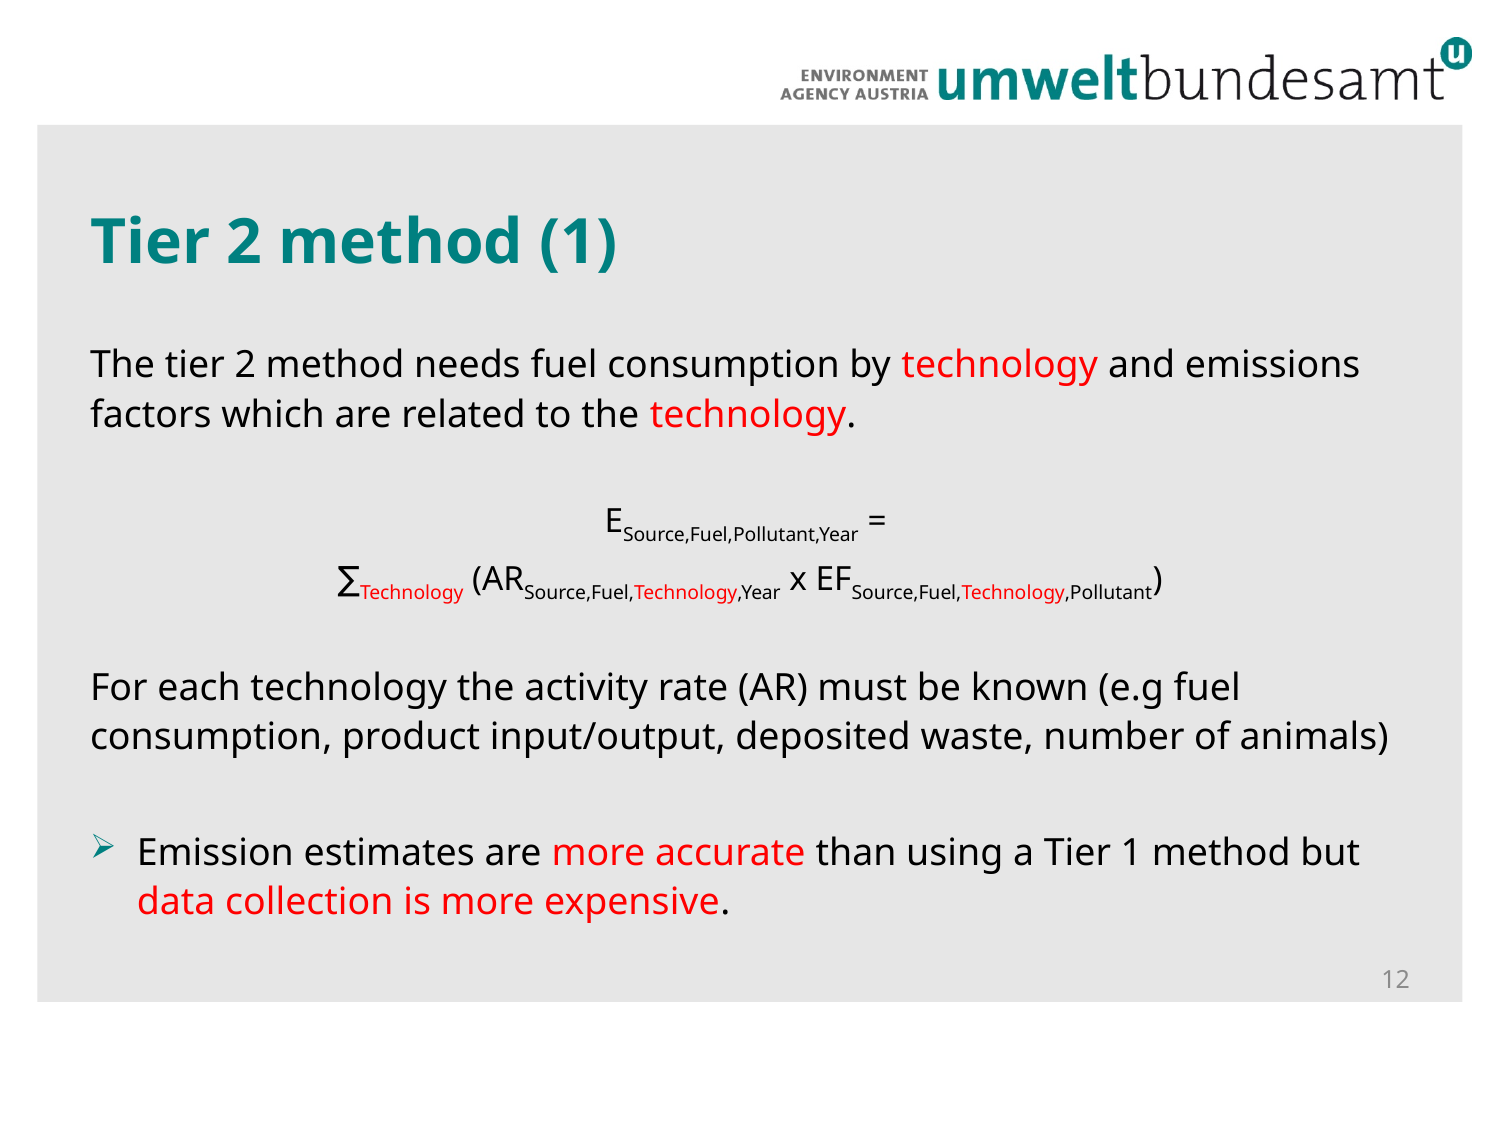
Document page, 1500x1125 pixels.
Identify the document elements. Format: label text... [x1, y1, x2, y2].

title Tier 2 method (1) [75, 171, 1425, 306]
picture [780, 37, 1472, 100]
slide_number 12 [1074, 961, 1425, 1002]
list The tier 2 method needs fuel consumption by technology and emissions factors which are related to the technology. ESource,Fuel,Pollutant,Year = ∑Technology (ARSource,Fuel,Technology,Year x EFSource,Fuel,Technology,Pollutant) For each technology the activity rate (AR) must be known (e.g fuel consumption, product input/output, deposited waste, number of animals) Emission estimates are more accurate than using a Tier 1 method but data collection is more expensive. [75, 328, 1425, 961]
